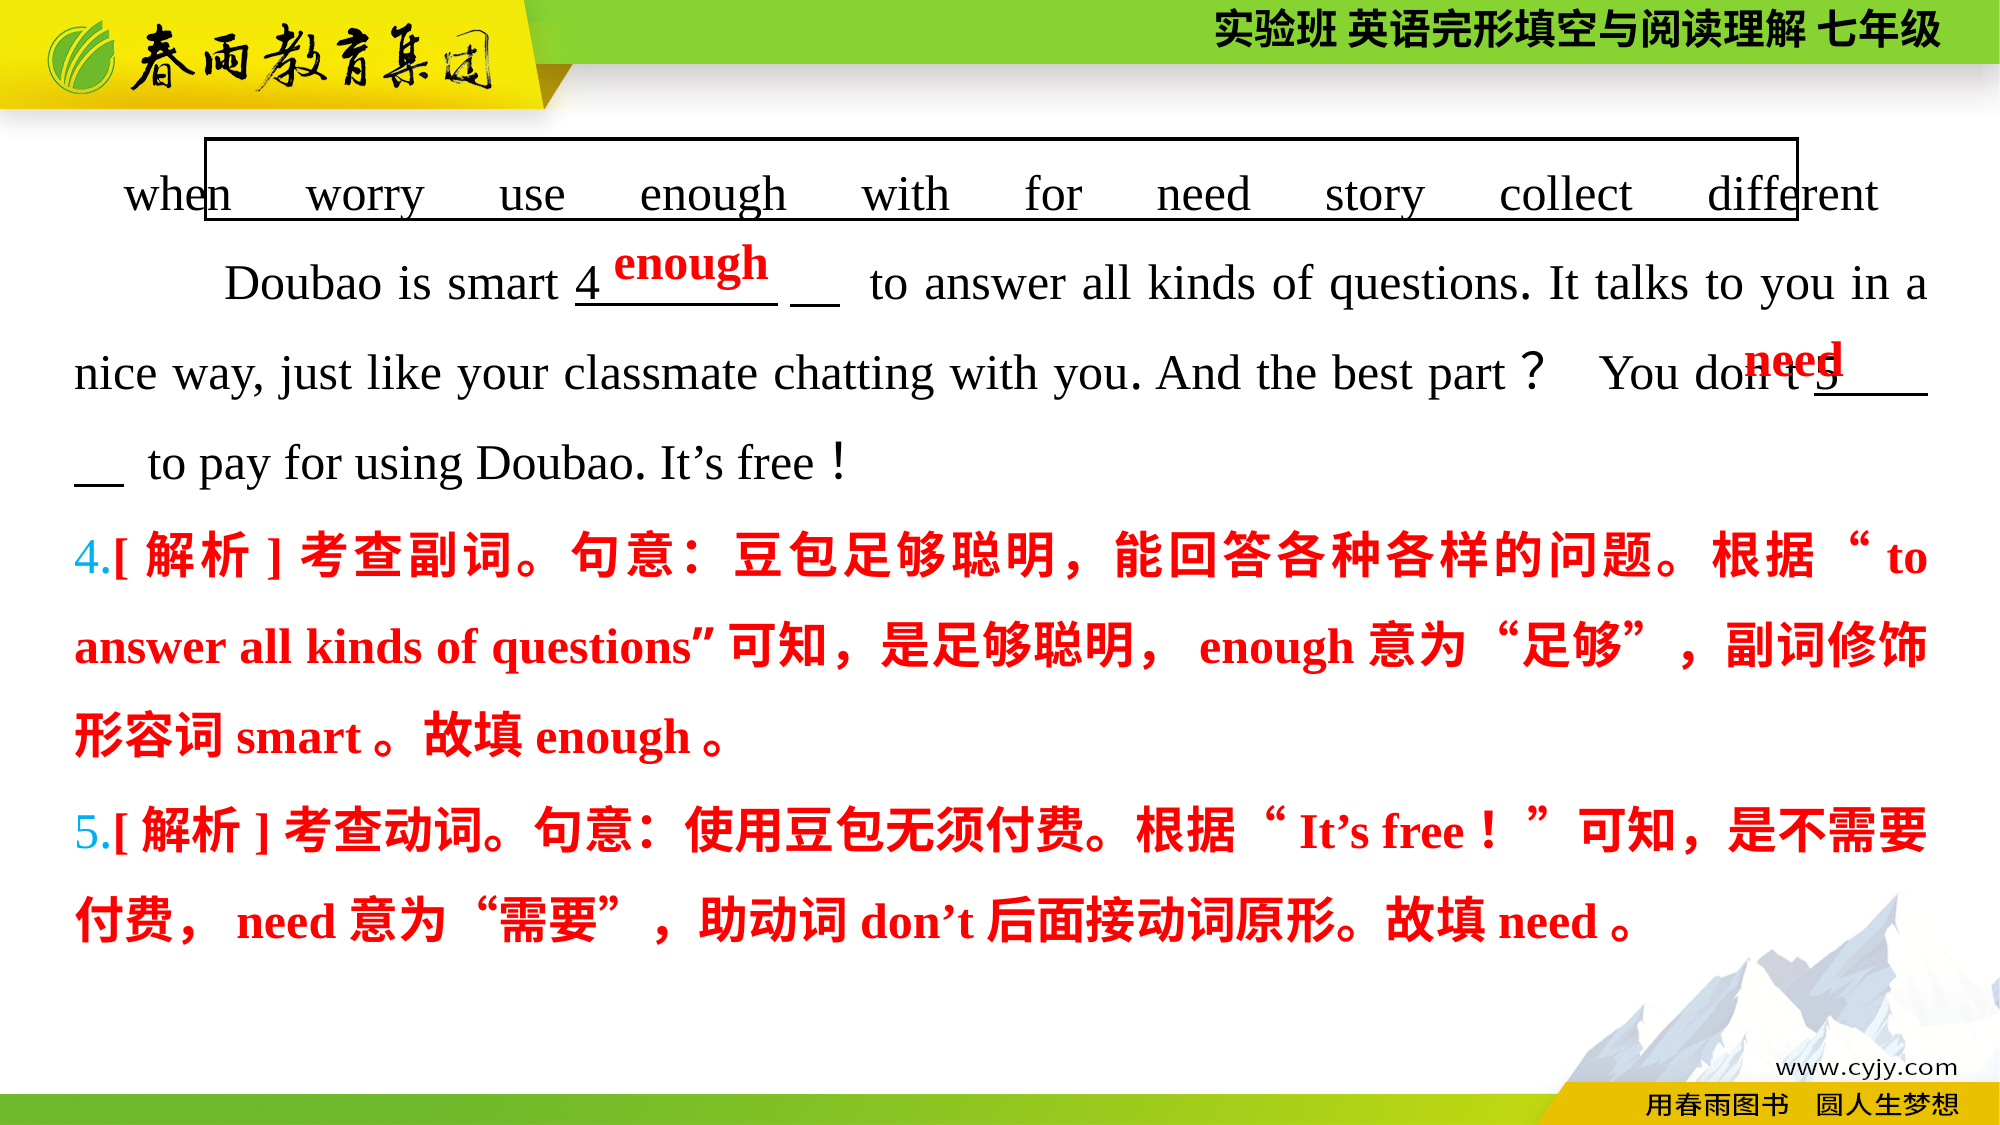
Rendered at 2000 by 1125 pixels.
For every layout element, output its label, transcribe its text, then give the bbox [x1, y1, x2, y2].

text_box need [1729, 319, 1859, 394]
text_box 5.[解析]考查动词。句意：使用豆包无须付费。根据“It’s free！”可知，是不需要付费，need意为“需要”，助动词don’t后面接动词原形。故填need。 [59, 761, 1944, 957]
text_box 4.[解析]考查副词。句意：豆包足够聪明，能回答各种各样的问题。根据“to answer all kinds of questions”可知，是足够聪明，enough意为“足够”，副词修饰形容词smart。故填enough。 [59, 486, 1944, 761]
text_box enough [586, 222, 785, 298]
picture [0, 0, 2000, 1125]
list when worry use enough with for need story collect different Doubao is smart 4 to answer all kinds of questions. It talks to you in a nice way, just like your classmate chatting with you. And the best part？ You don’t 5 to pay for using Doubao. It’s free！ [59, 122, 1944, 486]
text_box [205, 138, 1798, 220]
